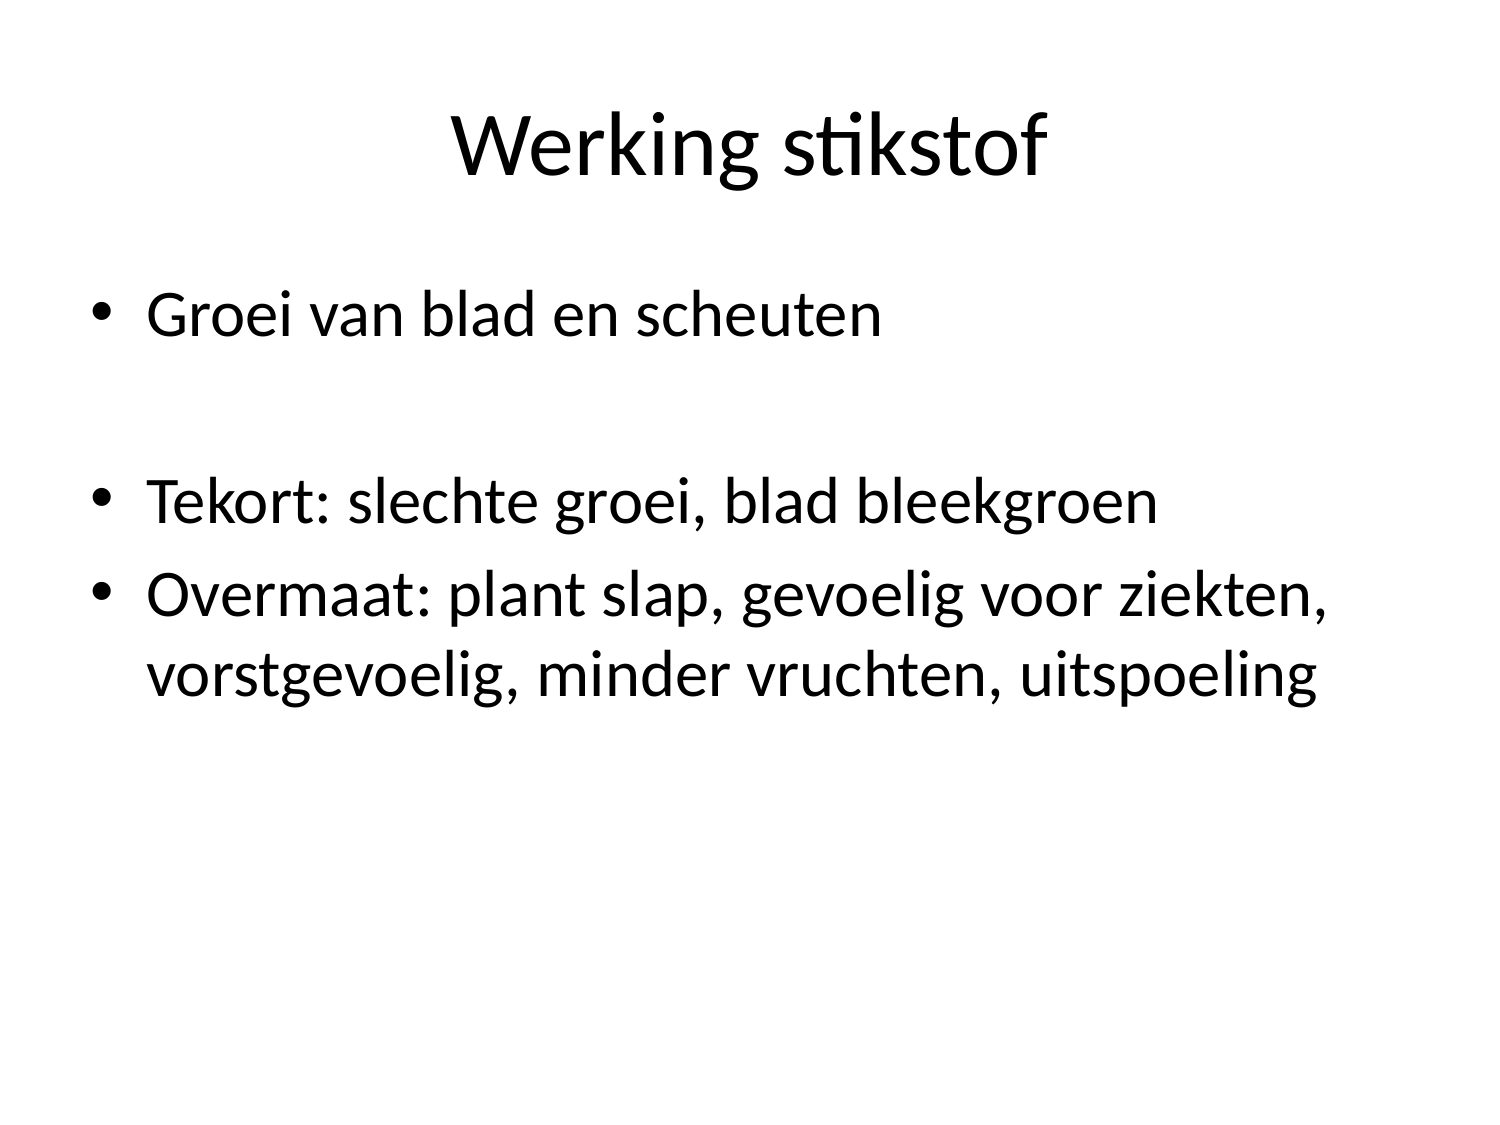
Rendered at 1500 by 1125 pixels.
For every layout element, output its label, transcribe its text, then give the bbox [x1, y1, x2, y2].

title Werking stikstof [75, 45, 1425, 233]
list Groei van blad en scheuten Tekort: slechte groei, blad bleekgroen Overmaat: plant slap, gevoelig voor ziekten, vorstgevoelig, minder vruchten, uitspoeling [75, 262, 1425, 1005]
